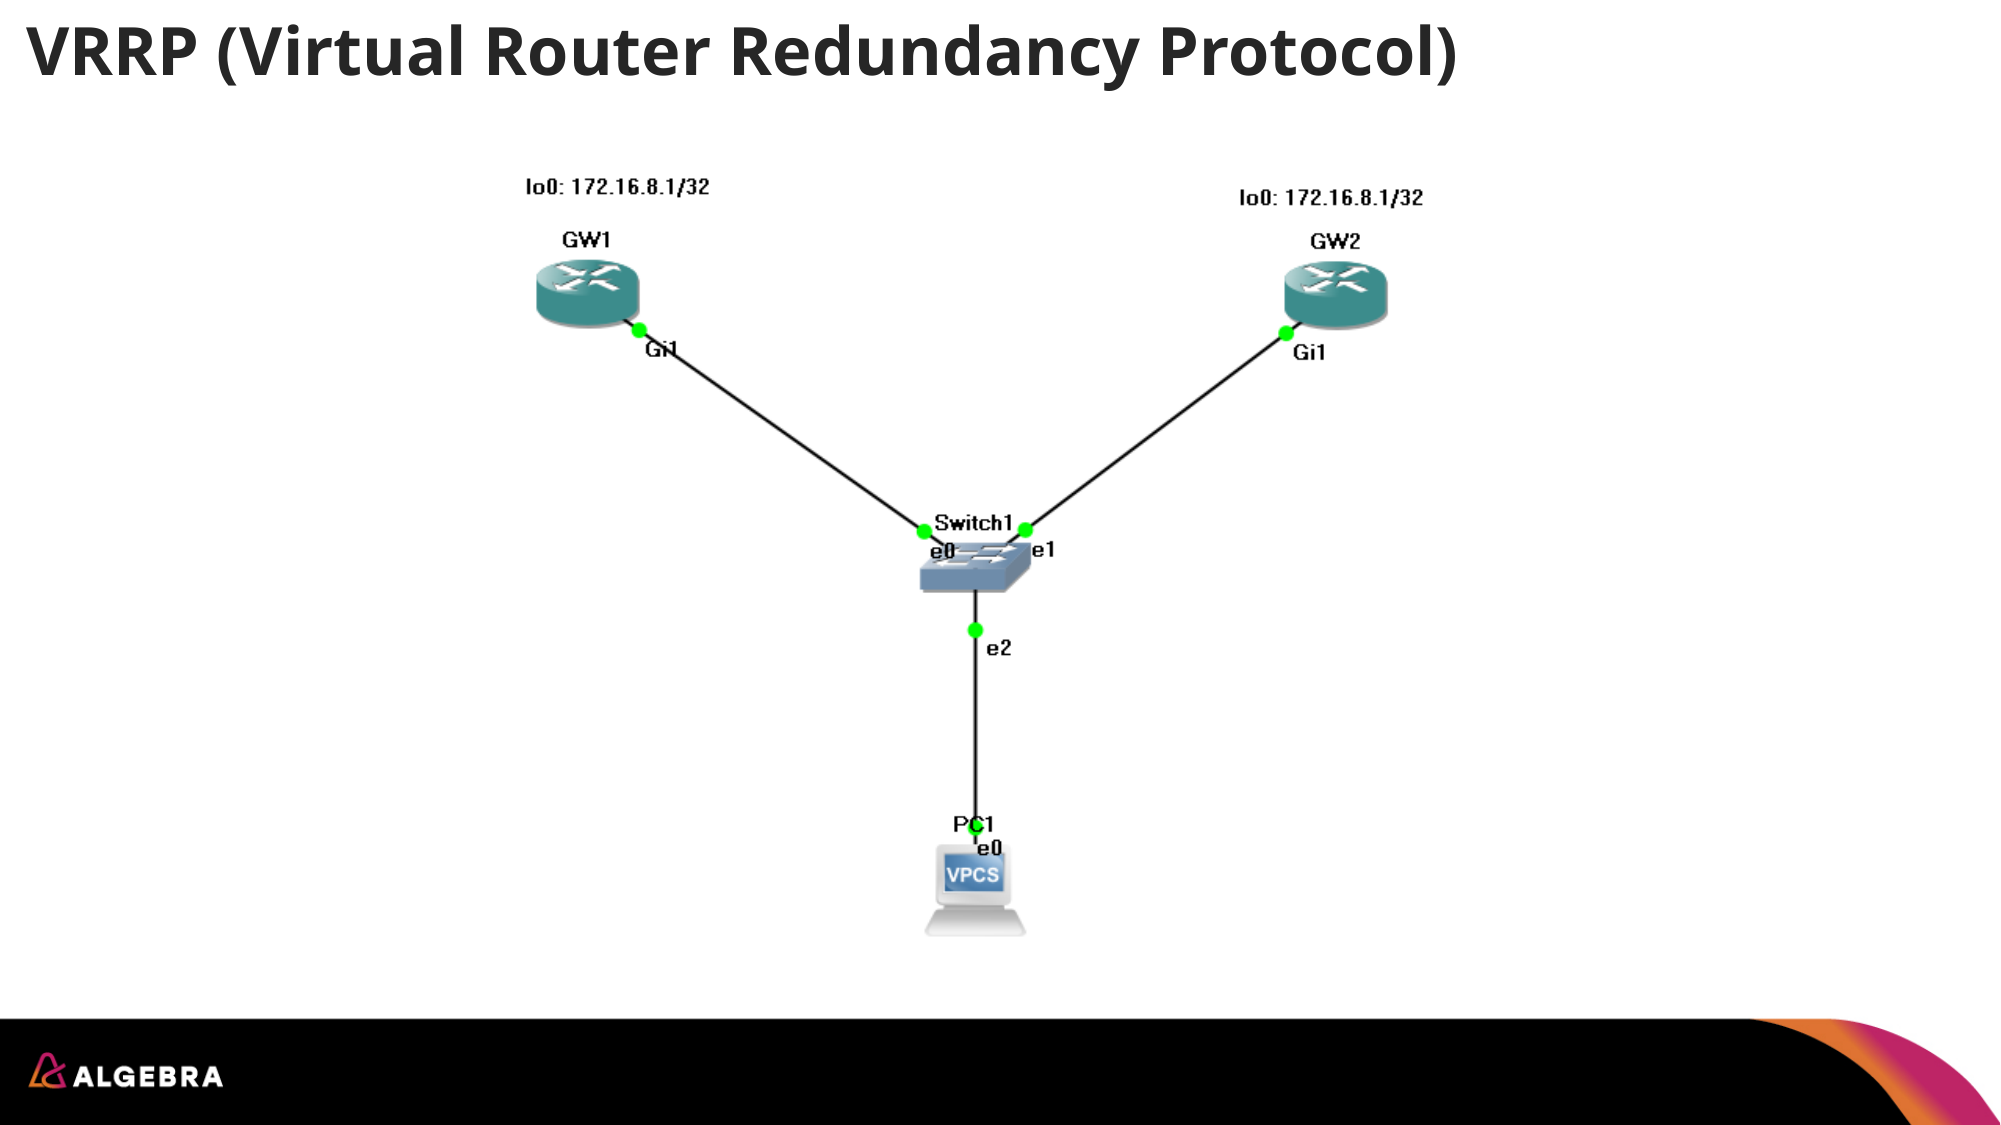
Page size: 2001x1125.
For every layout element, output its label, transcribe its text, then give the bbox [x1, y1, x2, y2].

title VRRP (Virtual Router Redundancy Protocol) [11, 10, 1959, 187]
picture [0, 0, 2001, 1125]
